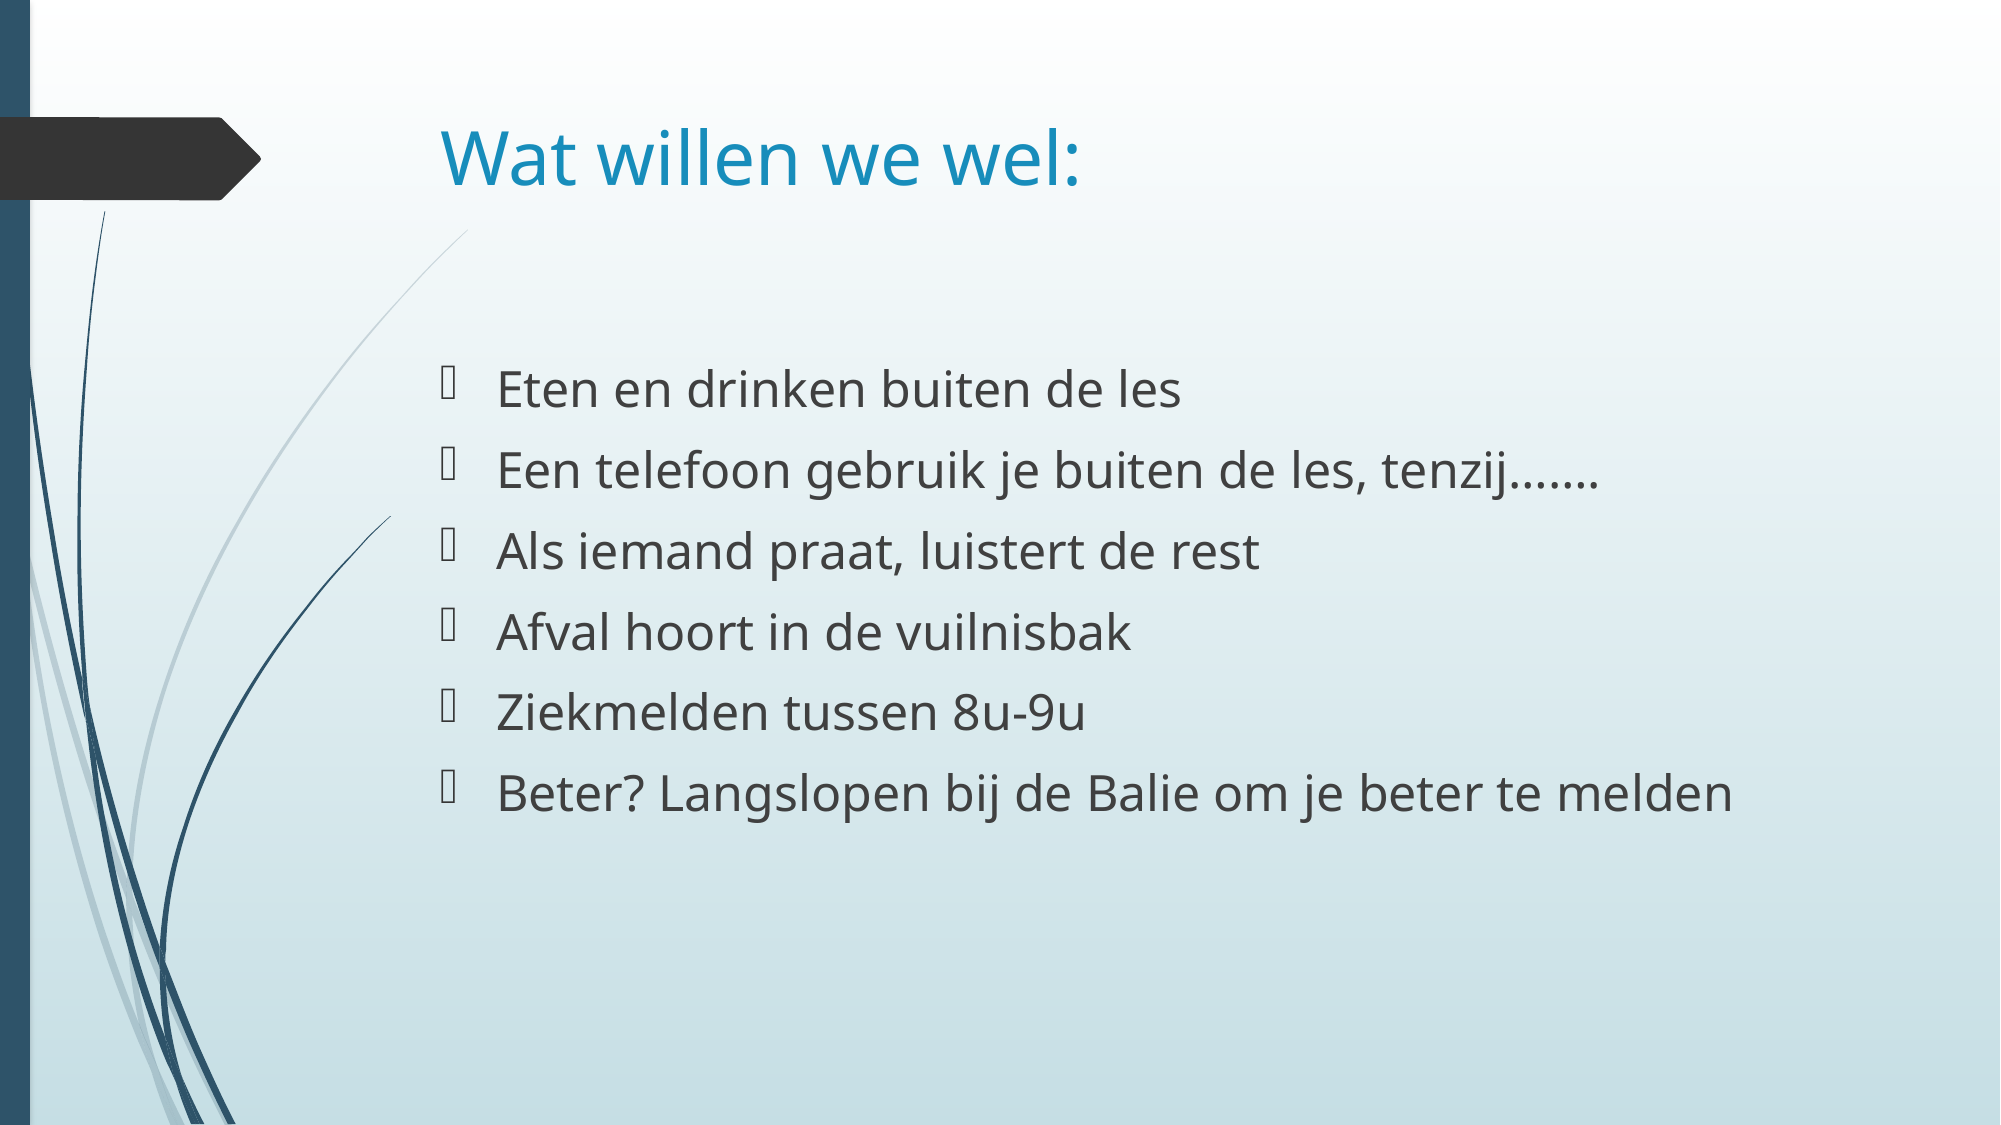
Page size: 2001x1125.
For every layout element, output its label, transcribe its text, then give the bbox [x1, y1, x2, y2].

title Wat willen we wel: [425, 102, 1888, 313]
list Eten en drinken buiten de les Een telefoon gebruik je buiten de les, tenzij……. Als iemand praat, luistert de rest Afval hoort in de vuilnisbak Ziekmelden tussen 8u-9u Beter? Langslopen bij de Balie om je beter te melden [424, 350, 1888, 970]
